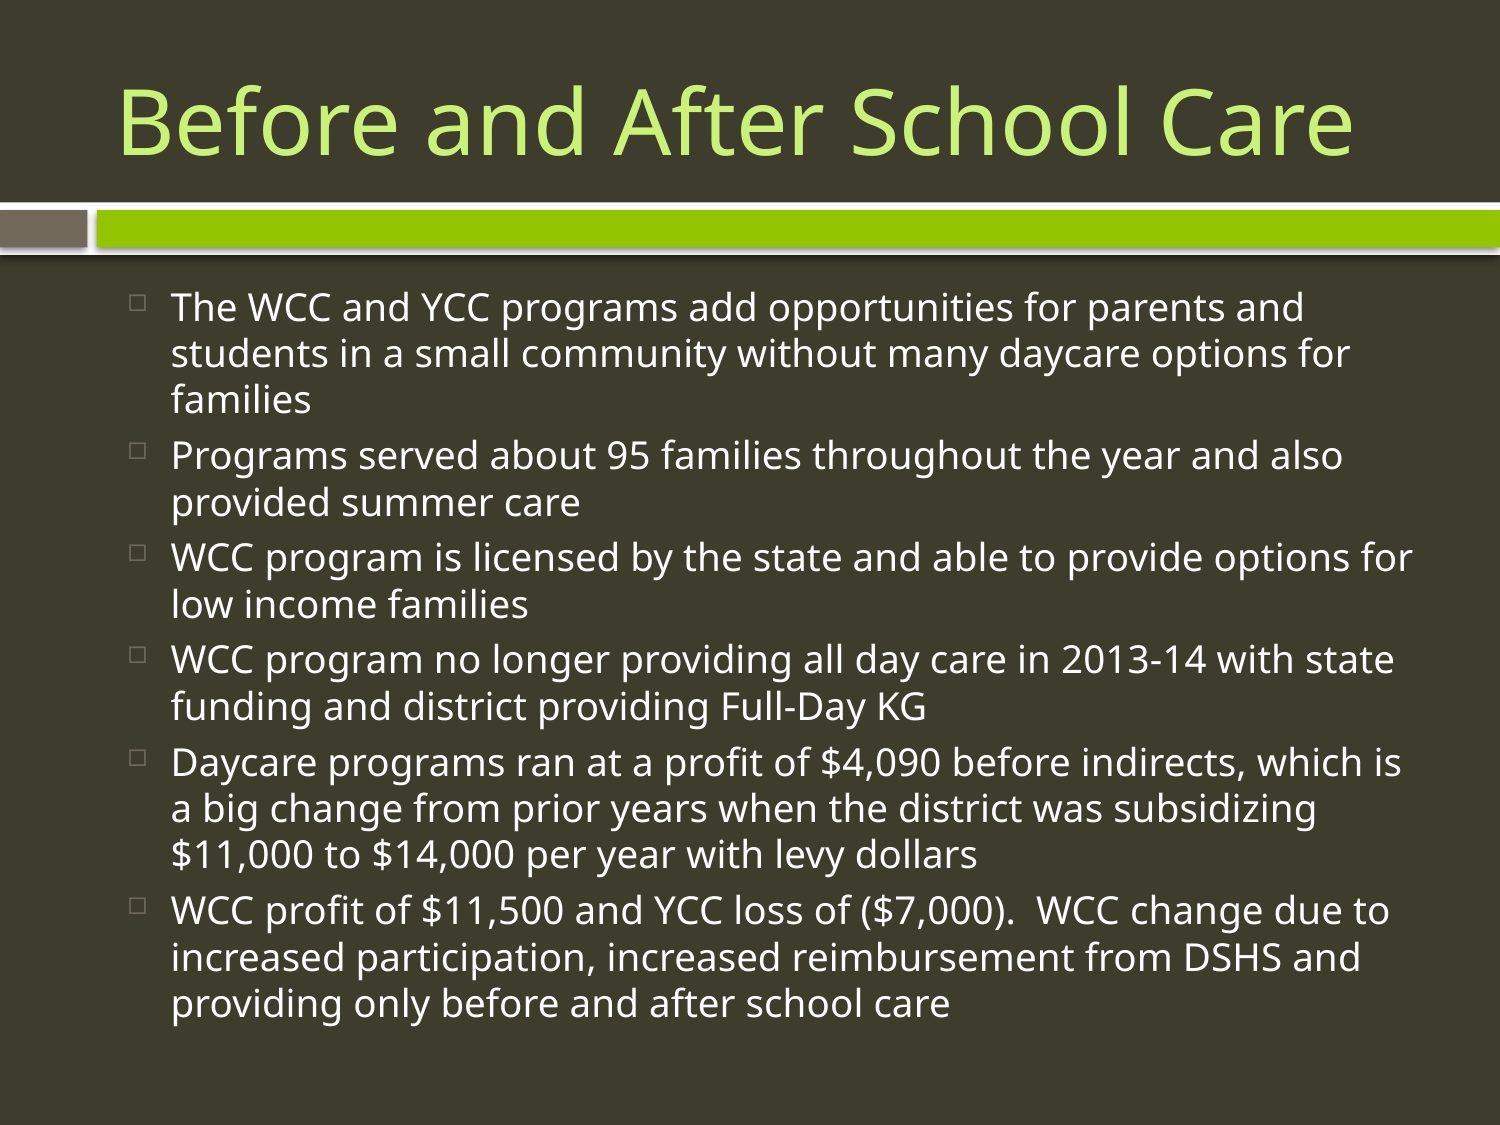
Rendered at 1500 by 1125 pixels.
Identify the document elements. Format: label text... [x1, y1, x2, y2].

title Before and After School Care [100, 37, 1438, 200]
list The WCC and YCC programs add opportunities for parents and students in a small community without many daycare options for families Programs served about 95 families throughout the year and also provided summer care WCC program is licensed by the state and able to provide options for low income families WCC program no longer providing all day care in 2013-14 with state funding and district providing Full-Day KG Daycare programs ran at a profit of $4,090 before indirects, which is a big change from prior years when the district was subsidizing $11,000 to $14,000 per year with levy dollars WCC profit of $11,500 and YCC loss of ($7,000). WCC change due to increased participation, increased reimbursement from DSHS and providing only before and after school care [112, 275, 1438, 1038]
